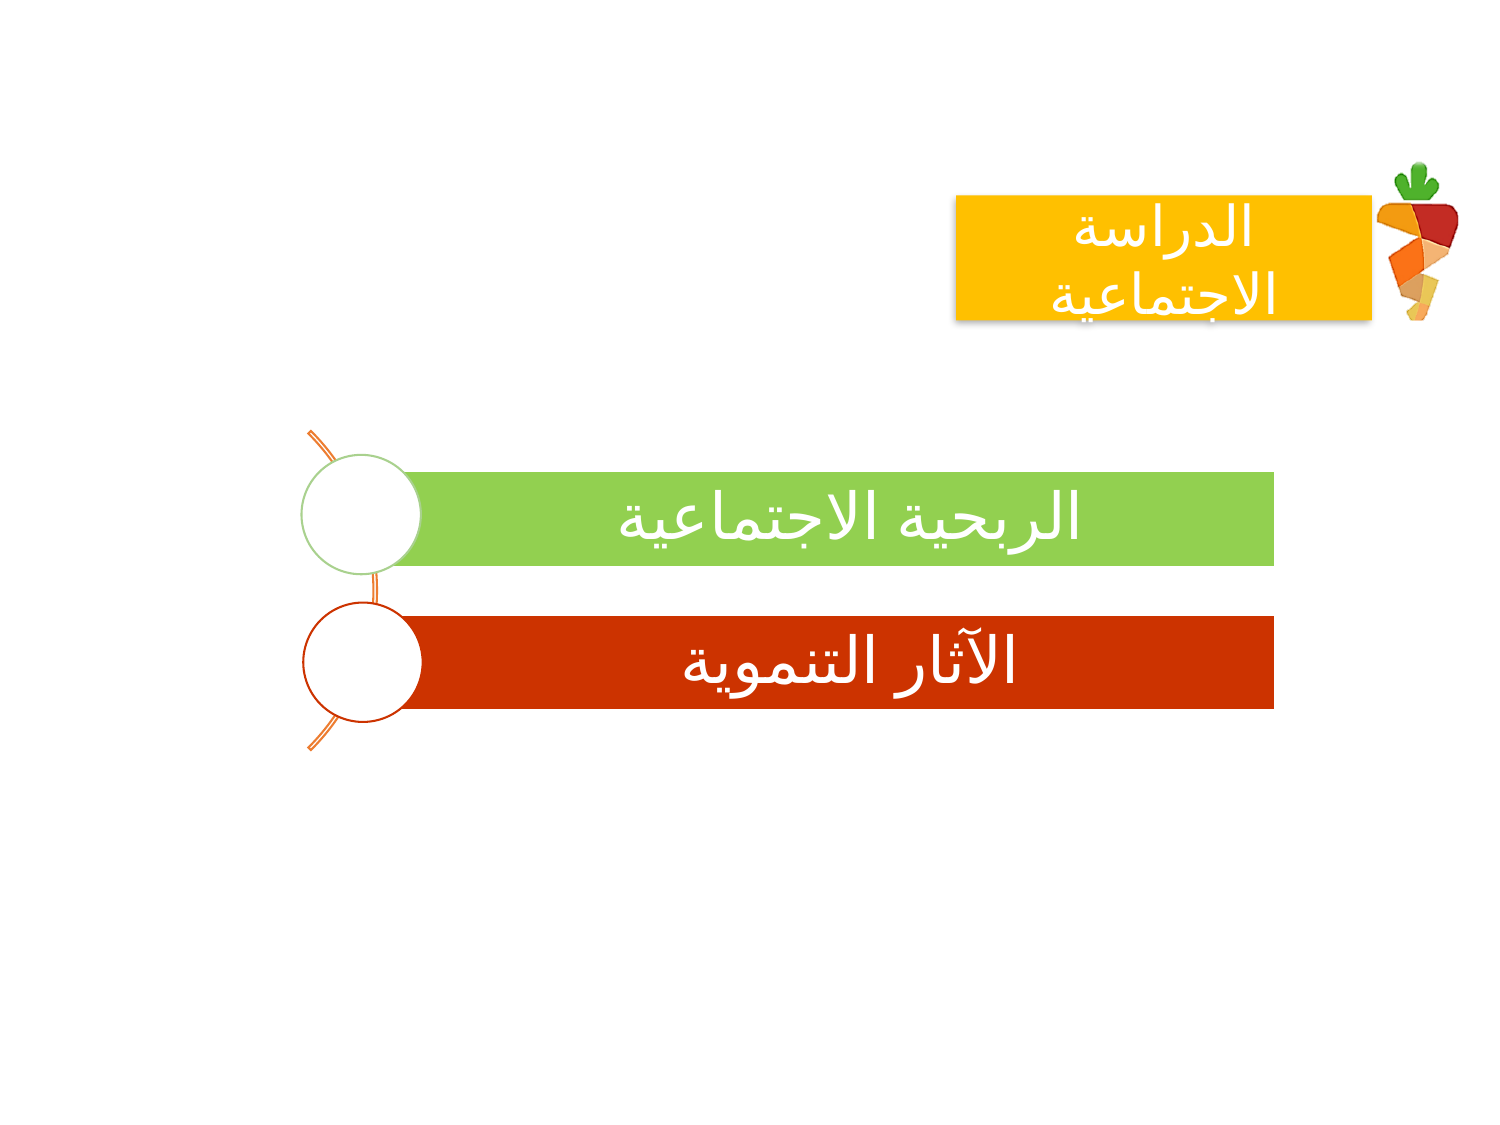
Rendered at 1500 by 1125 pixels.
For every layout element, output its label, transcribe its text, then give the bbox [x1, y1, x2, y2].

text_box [301, 423, 1277, 758]
text_box الدراسة الاجتماعية [955, 194, 1371, 321]
picture [1371, 159, 1463, 321]
